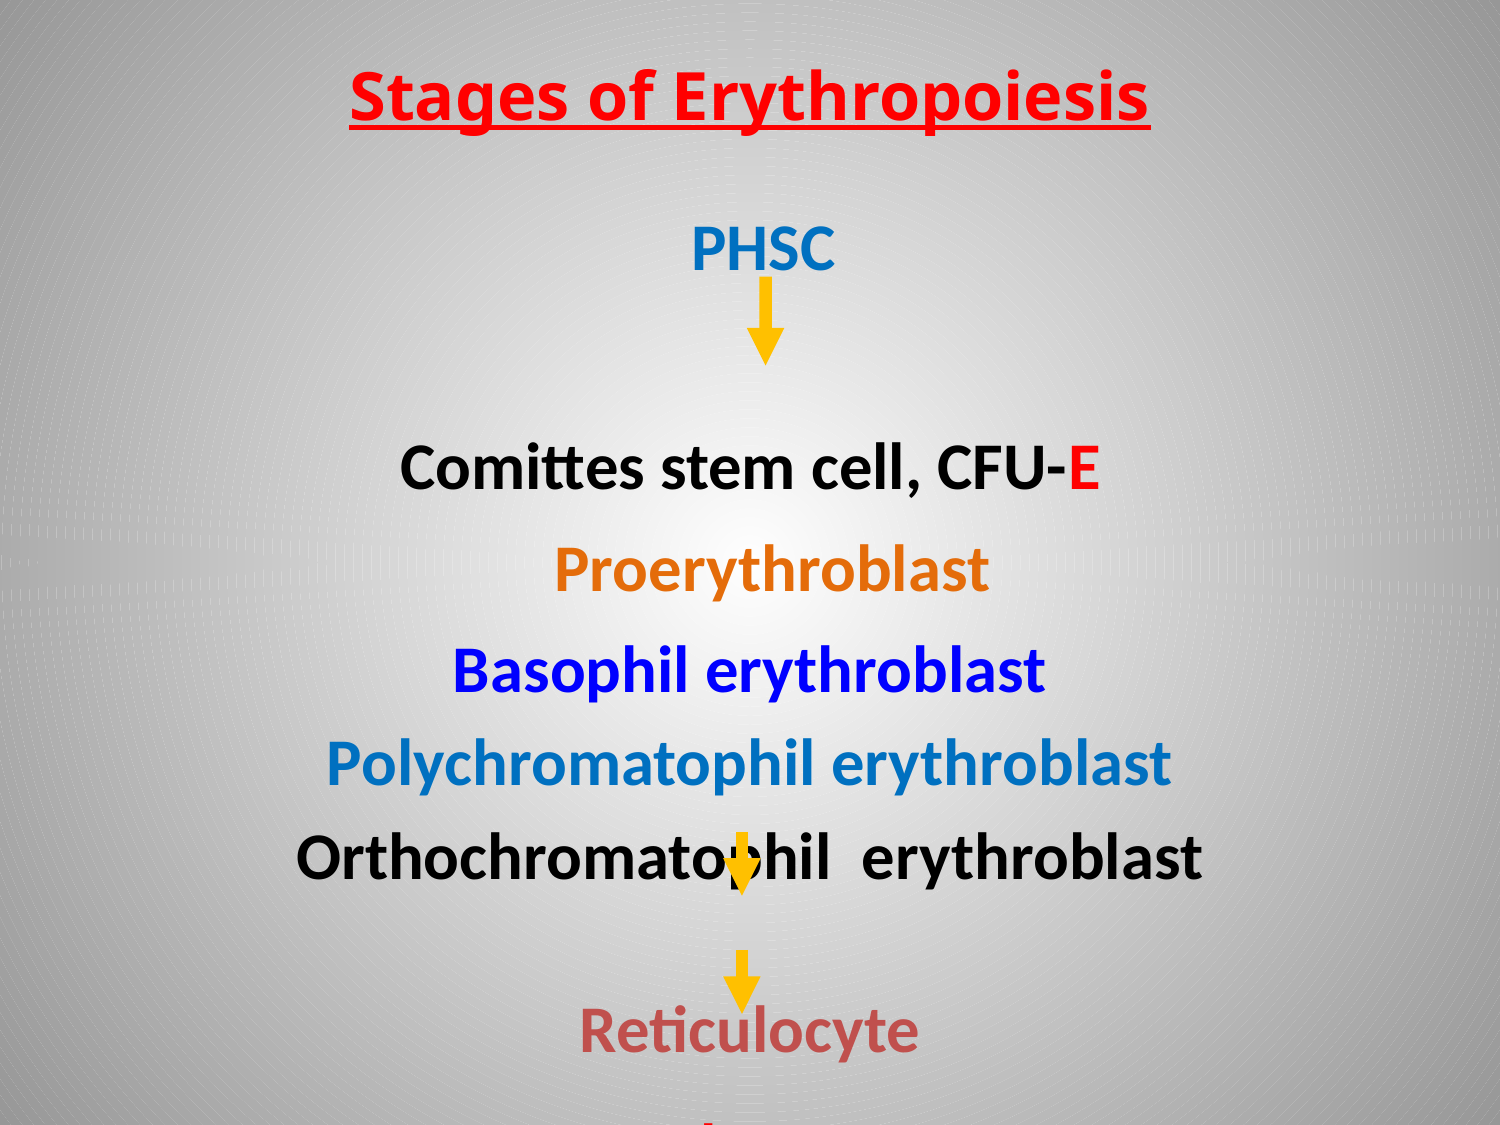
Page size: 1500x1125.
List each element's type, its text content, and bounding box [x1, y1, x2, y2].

text_box [759, 276, 772, 366]
text_box [735, 831, 749, 896]
text_box [735, 949, 749, 1014]
list PHSC Comittes stem cell, CFU-E Proerythroblast Basophil erythroblast Polychromatophil erythroblast Orthochromatophil erythroblast Reticulocyte Erythrocyte [206, 172, 1295, 1125]
title Stages of Erythropoiesis [75, 0, 1425, 188]
